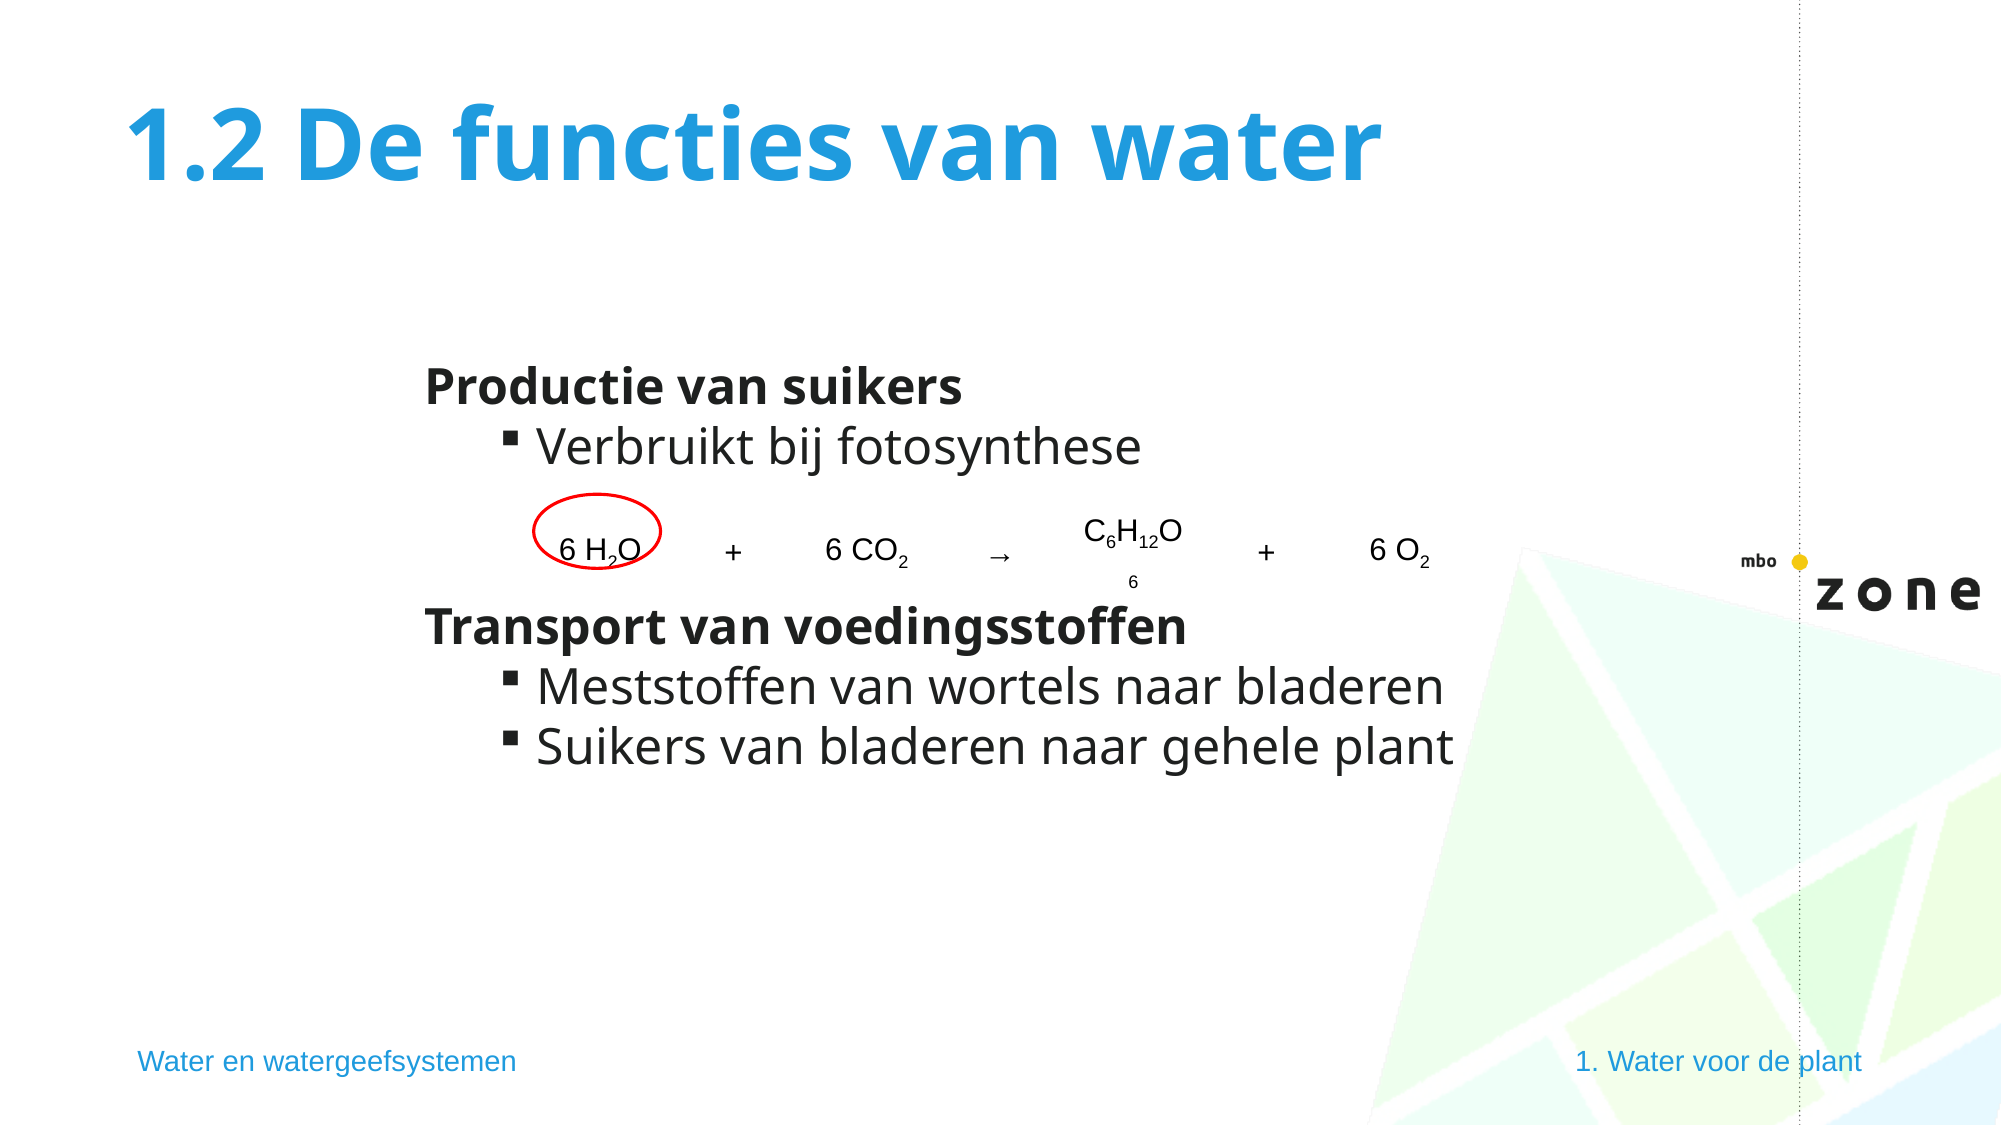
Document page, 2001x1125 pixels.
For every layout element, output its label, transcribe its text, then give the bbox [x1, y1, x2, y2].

table_header 6 H2O [534, 506, 667, 599]
table_header C6H12O6 [1067, 506, 1200, 599]
title 1.2 De functies van water [124, 94, 1607, 272]
list Water en watergeefsystemen [137, 1042, 639, 1103]
text_box [532, 493, 662, 570]
list Productie van suikers Verbruikt bij fotosynthese Transport van voedingsstoffen Meststoffen van wortels naar bladeren Suikers van bladeren naar gehele plant [424, 354, 1694, 1069]
table_header 6 O2 [1333, 506, 1466, 599]
list 1. Water voor de plant [1412, 1042, 1863, 1103]
table_header 6 CO2 [800, 506, 933, 599]
table_header → [933, 506, 1067, 599]
picture [1596, 0, 2001, 1125]
table_header + [1200, 506, 1333, 599]
table_header + [667, 506, 800, 599]
